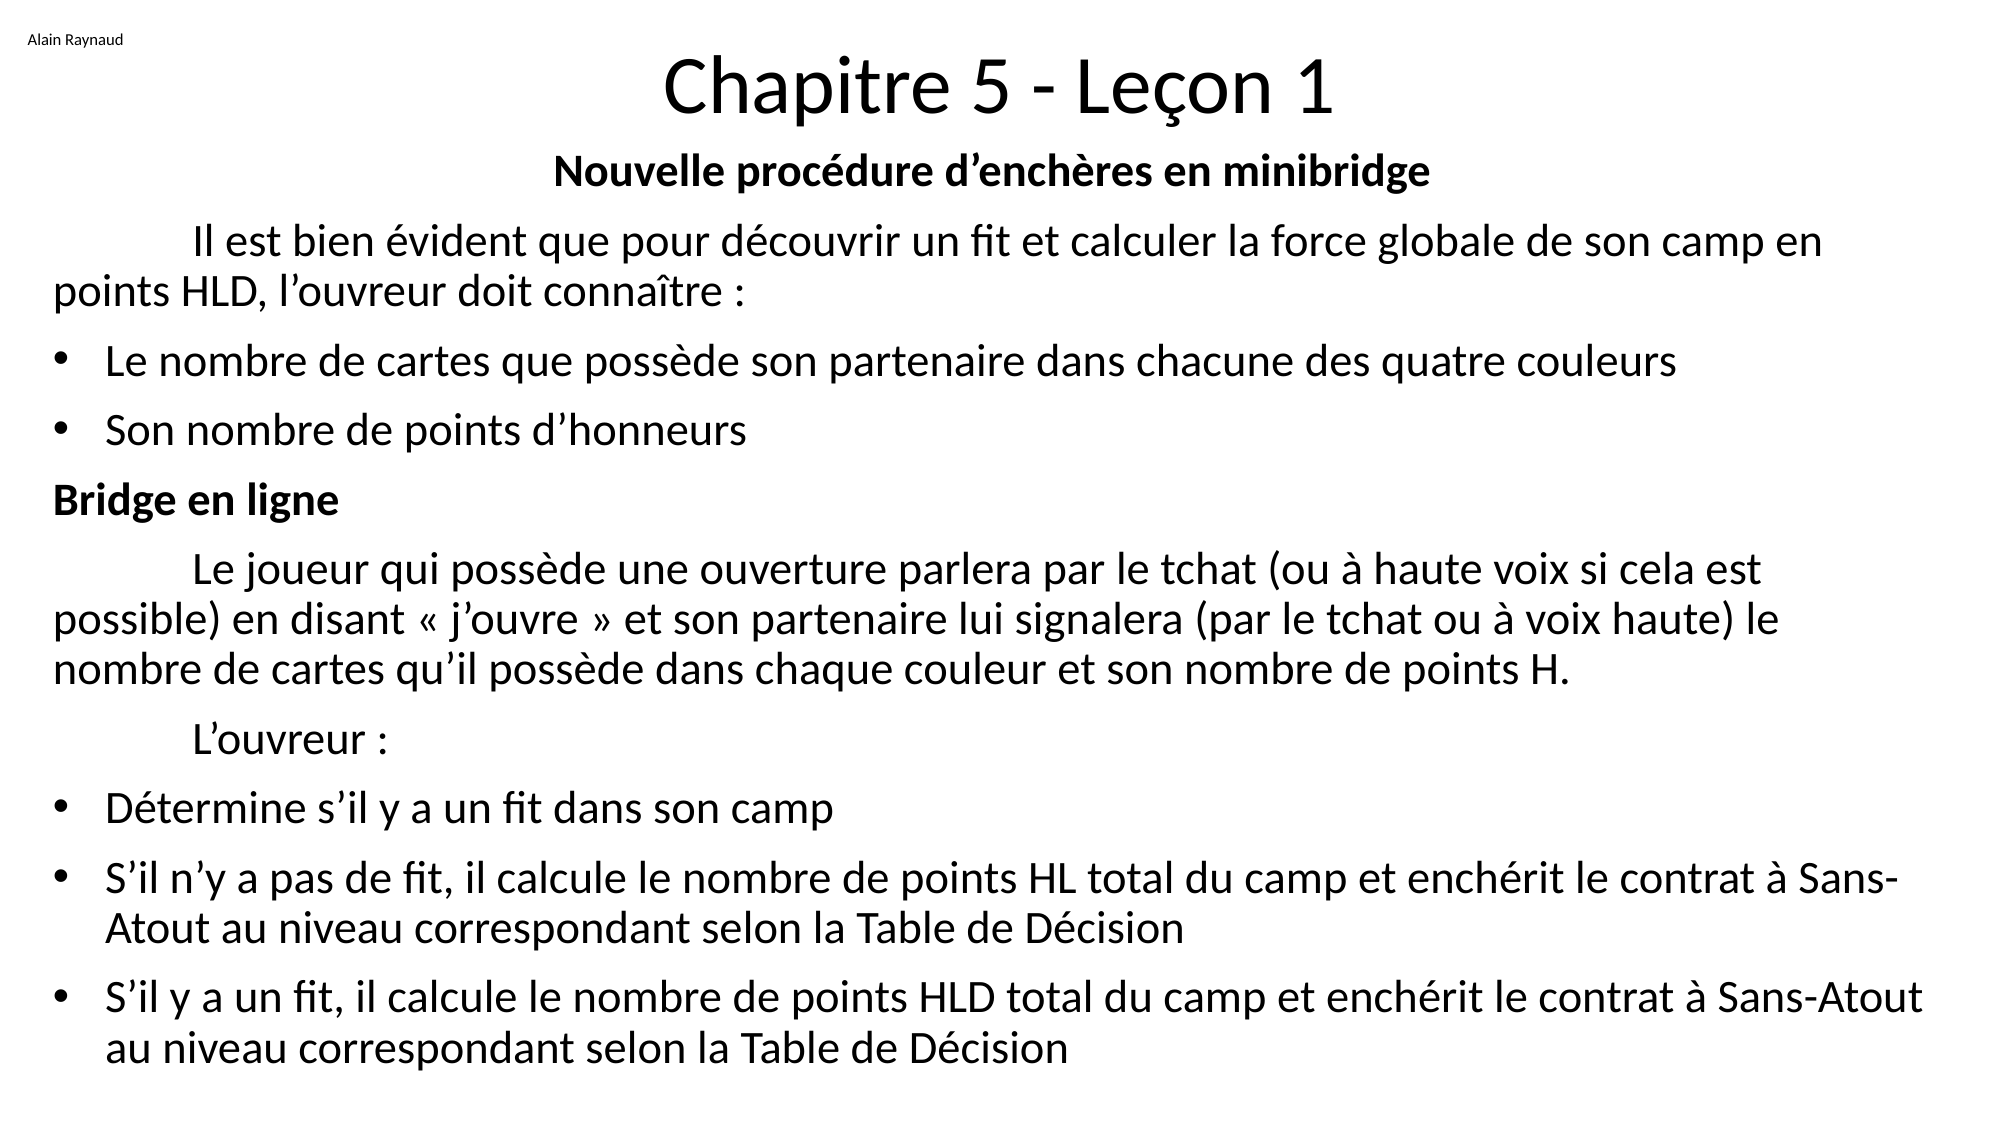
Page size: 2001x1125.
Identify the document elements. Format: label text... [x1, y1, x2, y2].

text_box Alain Raynaud [12, 21, 147, 57]
subtitle Nouvelle procédure d’enchères en minibridge Il est bien évident que pour découvrir un fit et calculer la force globale de son camp en points HLD, l’ouvreur doit connaître : Le nombre de cartes que possède son partenaire dans chacune des quatre couleurs Son nombre de points d’honneurs Bridge en ligne Le joueur qui possède une ouverture parlera par le tchat (ou à haute voix si cela est possible) en disant « j’ouvre » et son partenaire lui signalera (par le tchat ou à voix haute) le nombre de cartes qu’il possède dans chaque couleur et son nombre de points H. L’ouvreur : Détermine s’il y a un fit dans son camp S’il n’y a pas de fit, il calcule le nombre de points HL total du camp et enchérit le contrat à Sans-Atout au niveau correspondant selon la Table de Décision S’il y a un fit, il calcule le nombre de points HLD total du camp et enchérit le contrat à Sans-Atout au niveau correspondant selon la Table de Décision [37, 139, 1948, 1088]
title Chapitre 5 - Leçon 1 [249, 38, 1750, 139]
